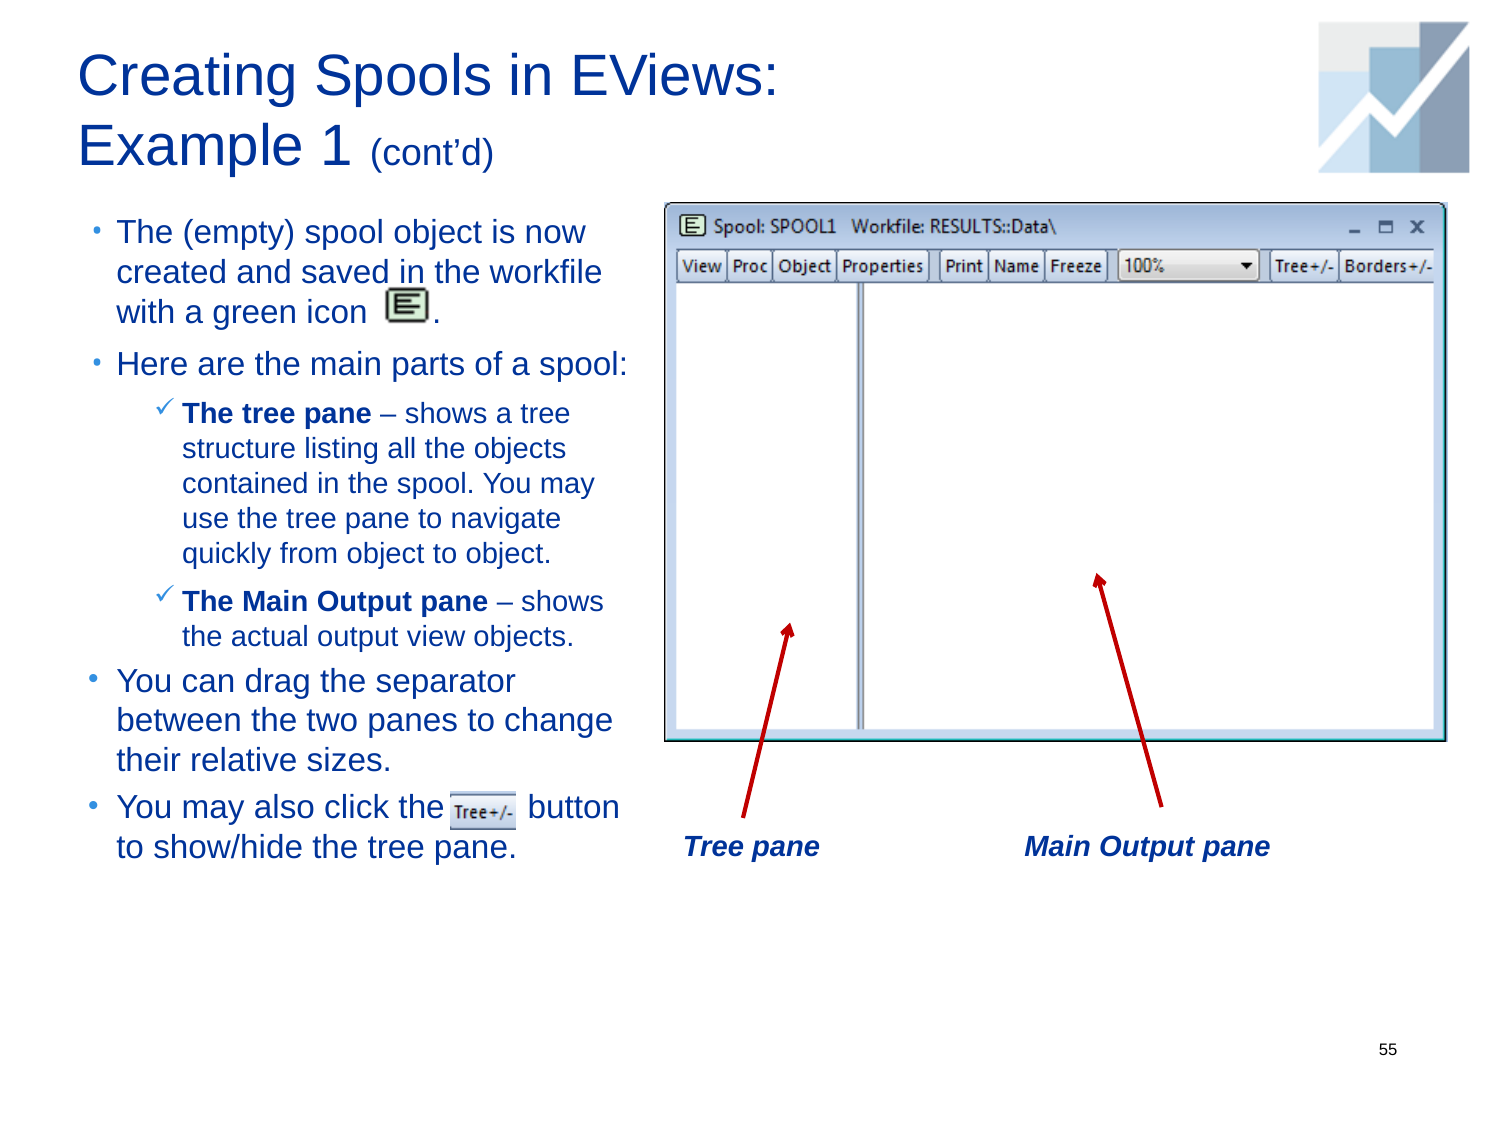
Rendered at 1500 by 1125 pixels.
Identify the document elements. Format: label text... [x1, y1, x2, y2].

picture [450, 791, 517, 830]
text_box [1096, 572, 1162, 808]
picture [664, 202, 1448, 742]
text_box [742, 622, 791, 819]
text_box The (empty) spool object is now created and saved in the workfile with a green icon . Here are the main parts of a spool: The tree pane – shows a tree structure listing all the objects contained in the spool. You may use the tree pane to navigate quickly from object to object. The Main Output pane – shows the actual output view objects. You can drag the separator between the two panes to change their relative sizes. You may also click the button to show/hide the tree pane. [73, 202, 651, 906]
picture [380, 283, 435, 329]
title Creating Spools in EViews: Example 1 (cont’d) [62, 0, 1297, 185]
slide_number 55 [1262, 1015, 1413, 1067]
picture [1300, 11, 1479, 181]
text_box Tree pane [667, 820, 843, 881]
text_box Main Output pane [1009, 820, 1420, 881]
